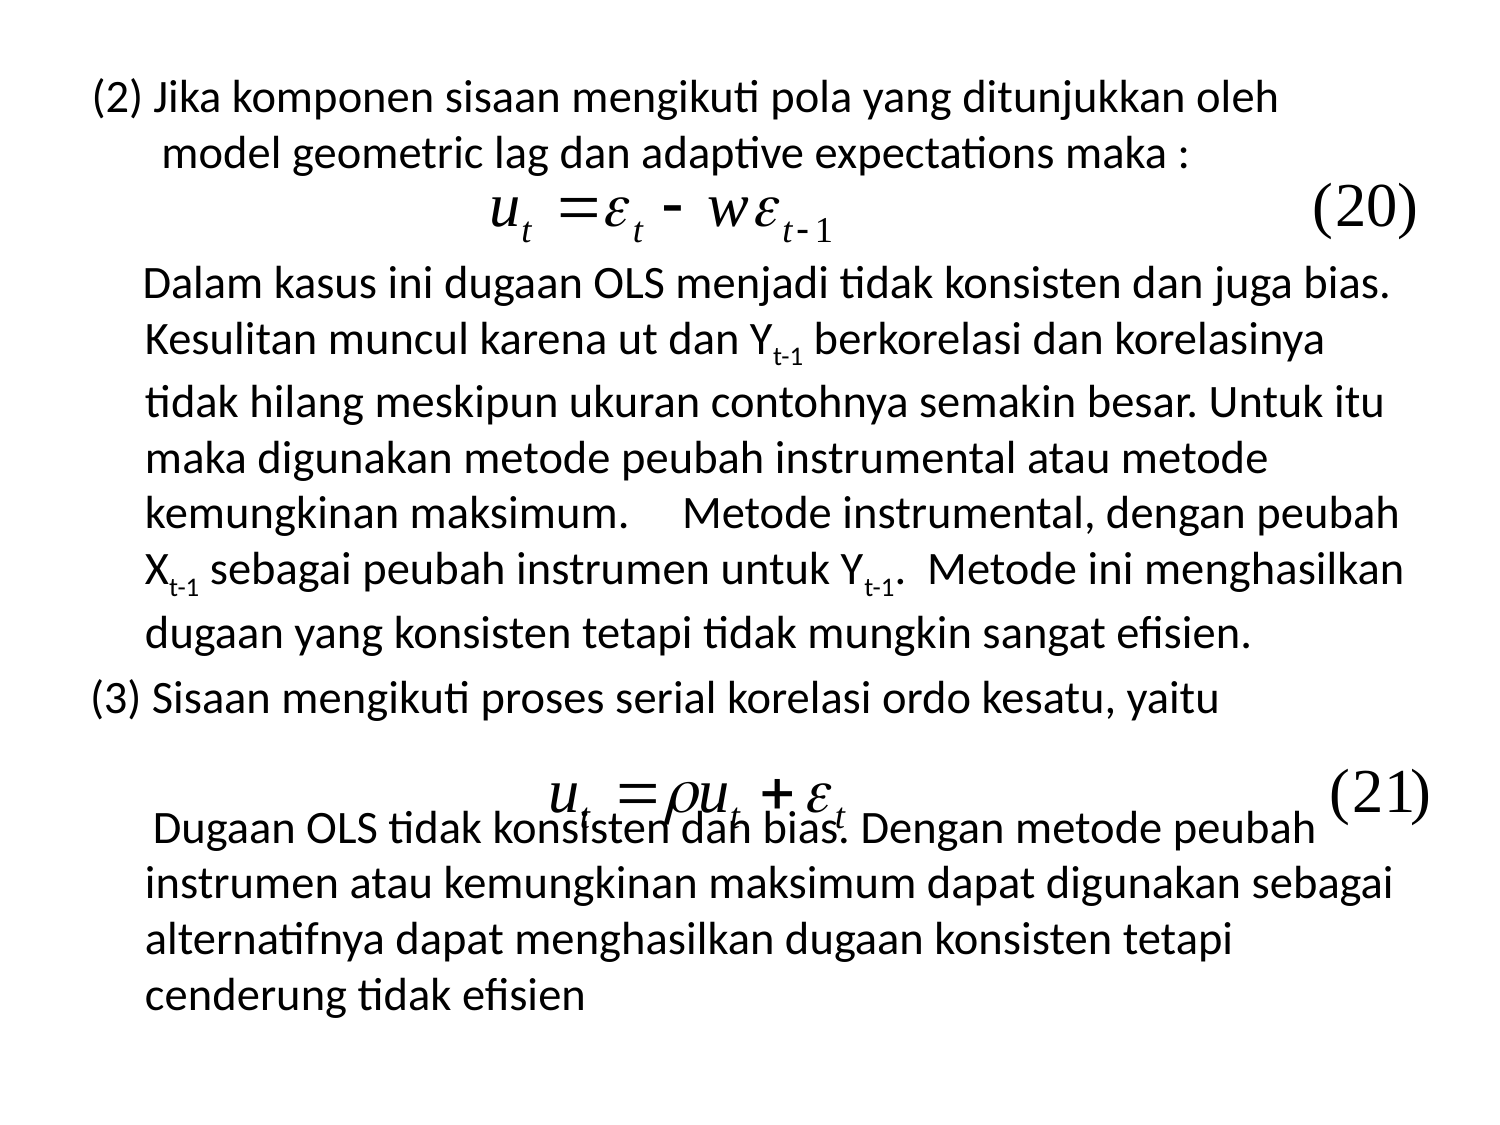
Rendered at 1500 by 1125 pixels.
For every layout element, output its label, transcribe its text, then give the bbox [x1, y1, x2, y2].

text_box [540, 749, 1442, 844]
list (2) Jika komponen sisaan mengikuti pola yang ditunjukkan oleh model geometric lag dan adaptive expectations maka : Dalam kasus ini dugaan OLS menjadi tidak konsisten dan juga bias. Kesulitan muncul karena ut dan Yt-1 berkorelasi dan korelasinya tidak hilang meskipun ukuran contohnya semakin besar. Untuk itu maka digunakan metode peubah instrumental atau metode kemungkinan maksimum. Metode instrumental, dengan peubah Xt-1 sebagai peubah instrumen untuk Yt-1. Metode ini menghasilkan dugaan yang konsisten tetapi tidak mungkin sangat efisien. (3) Sisaan mengikuti proses serial korelasi ordo kesatu, yaitu Dugaan OLS tidak konsisten dan bias. Dengan metode peubah instrumen atau kemungkinan maksimum dapat digunakan sebagai alternatifnya dapat menghasilkan dugaan konsisten tetapi cenderung tidak efisien [75, 58, 1425, 1055]
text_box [481, 163, 1430, 258]
